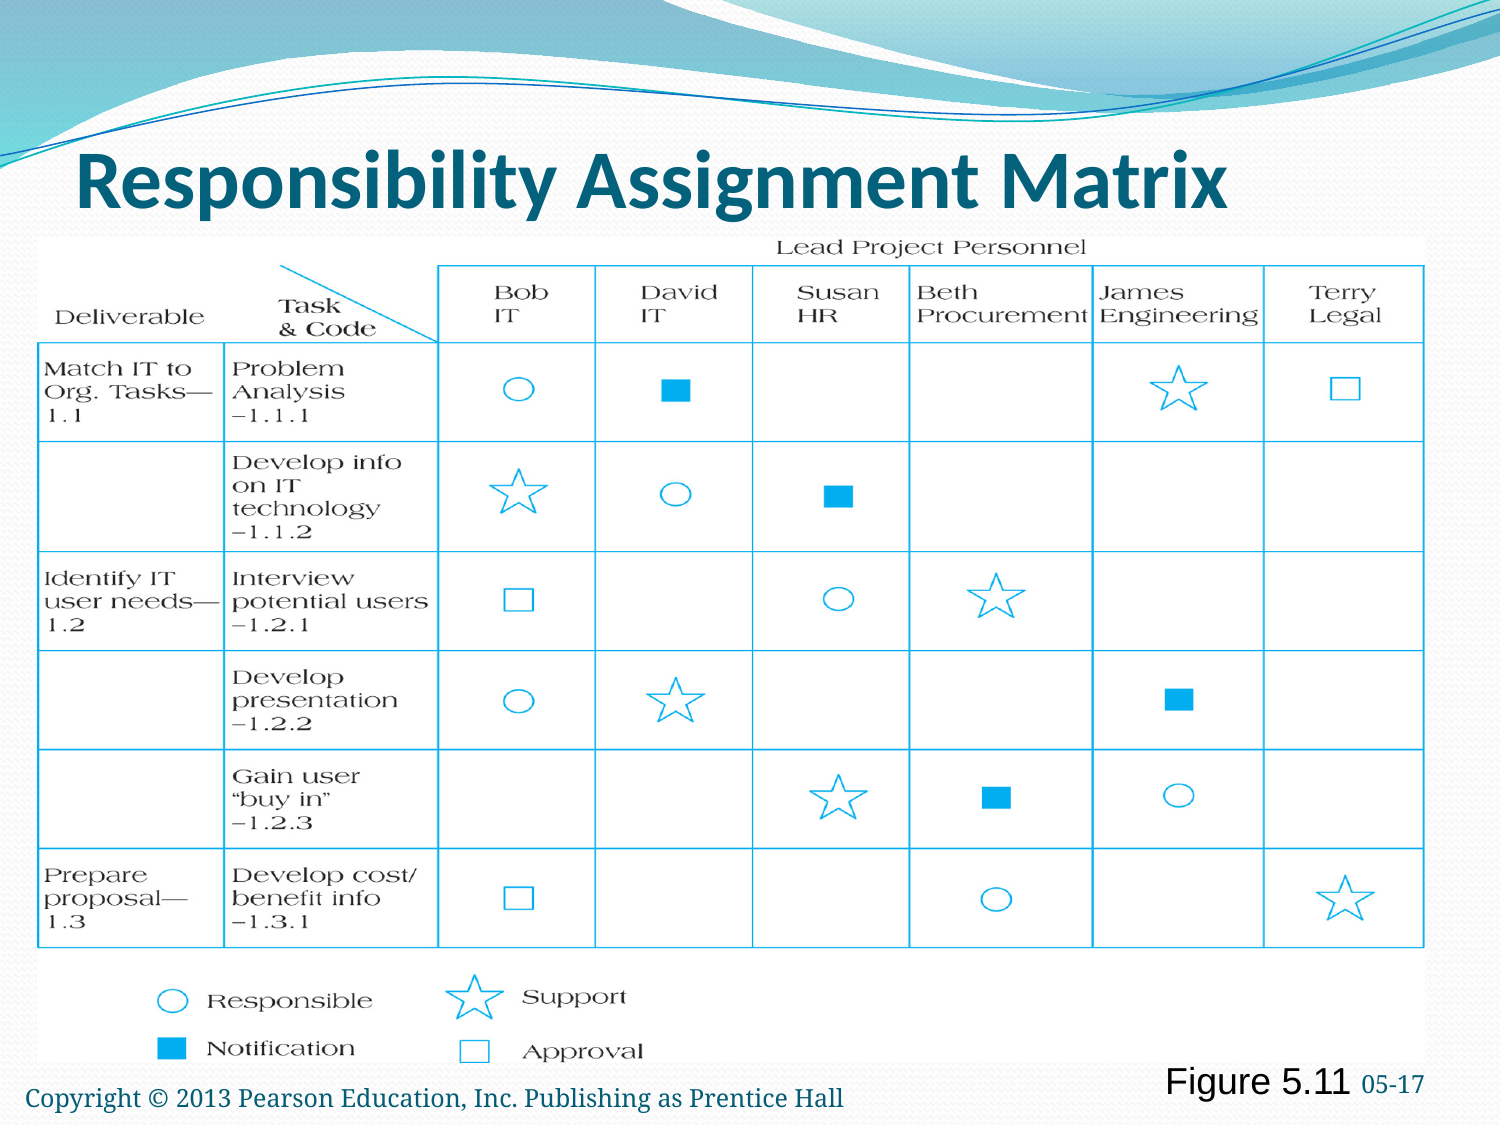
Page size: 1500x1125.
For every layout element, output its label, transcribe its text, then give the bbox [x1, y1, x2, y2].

picture [754, 553, 908, 649]
picture [440, 553, 751, 649]
picture [440, 652, 751, 748]
picture [911, 751, 1091, 847]
picture [1094, 553, 1422, 649]
picture [1094, 267, 1422, 440]
picture [911, 267, 1091, 440]
picture [754, 652, 908, 748]
picture [1094, 751, 1422, 847]
picture [754, 751, 908, 847]
picture [40, 443, 437, 550]
picture [40, 553, 437, 649]
picture [911, 652, 1091, 748]
picture [1094, 443, 1422, 550]
text_box Figure 5.11 [1150, 1075, 1367, 1110]
picture [911, 443, 1091, 550]
picture [754, 443, 908, 550]
slide_number 05-17 [1367, 1073, 1425, 1103]
picture [40, 751, 437, 847]
picture [754, 267, 908, 440]
picture [440, 267, 751, 440]
picture [911, 553, 1091, 649]
picture [440, 751, 751, 847]
picture [1094, 652, 1422, 748]
picture [37, 237, 1426, 1063]
title Responsibility Assignment Matrix [74, 37, 1426, 226]
picture [40, 652, 437, 748]
picture [440, 443, 751, 550]
